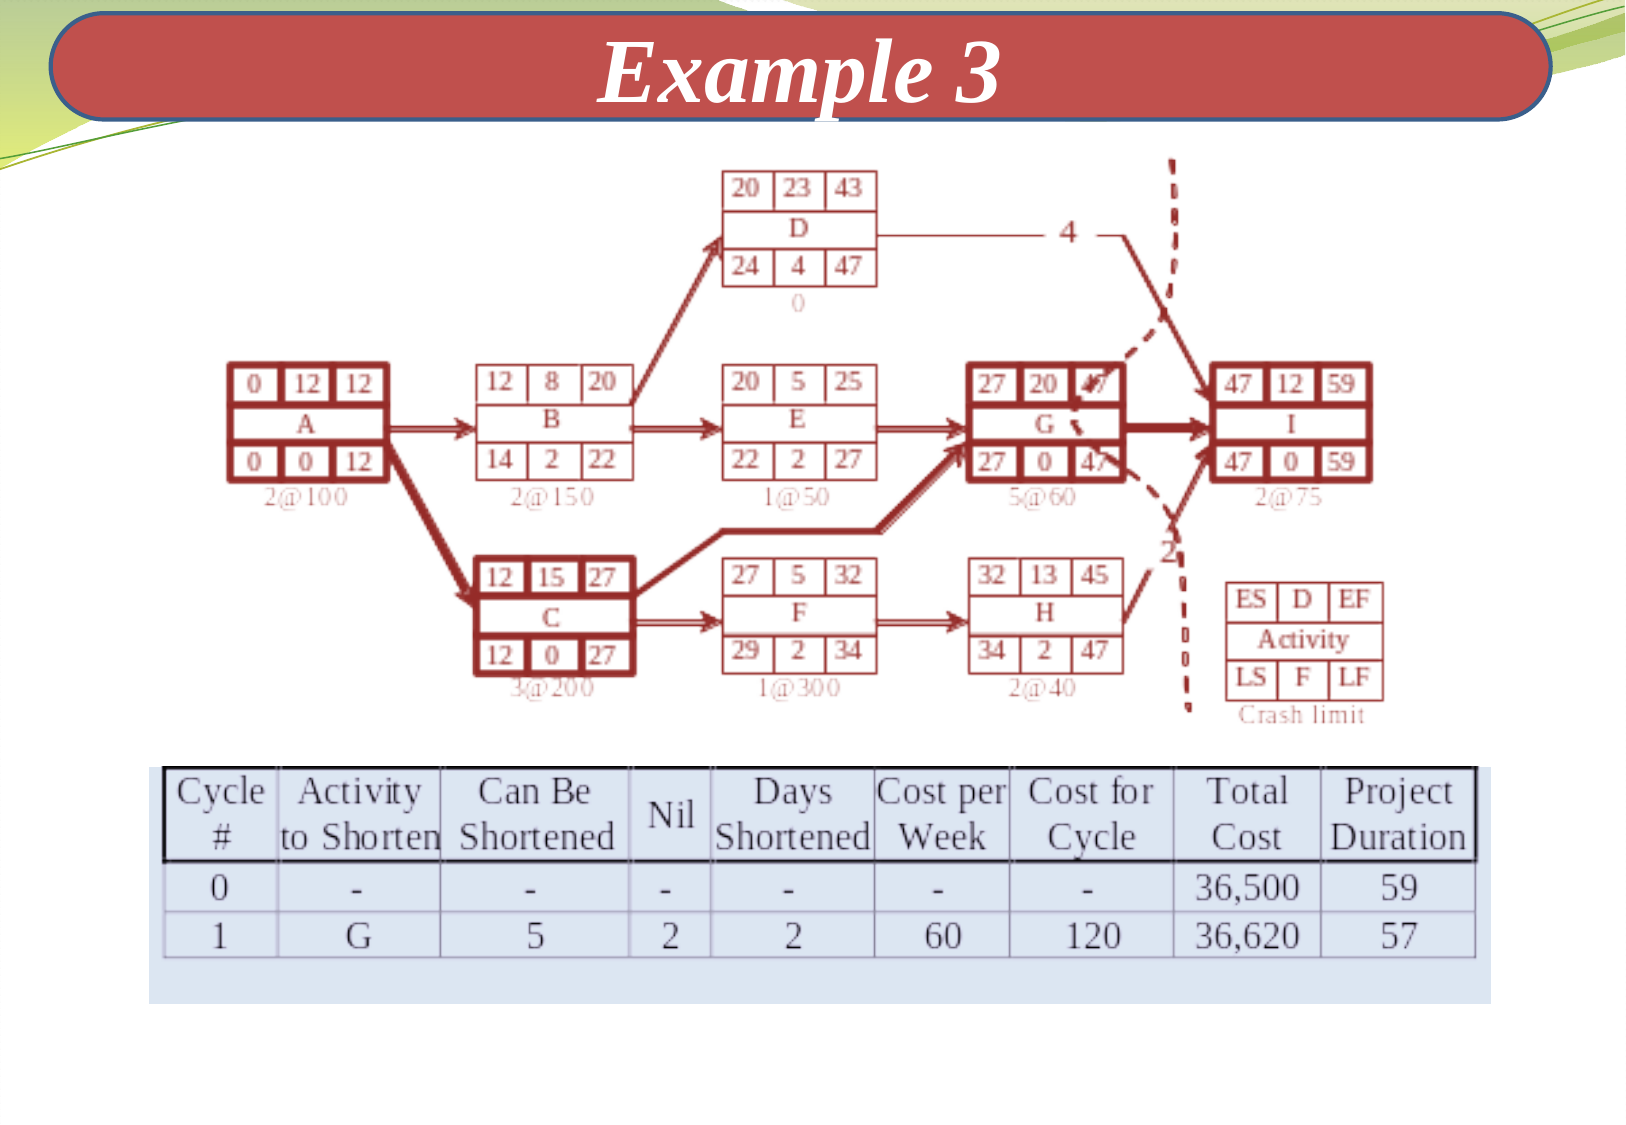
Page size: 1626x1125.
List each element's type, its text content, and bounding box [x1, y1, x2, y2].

picture [148, 766, 1491, 1005]
text_box Example 3 [50, 13, 1551, 120]
picture [205, 133, 1434, 754]
